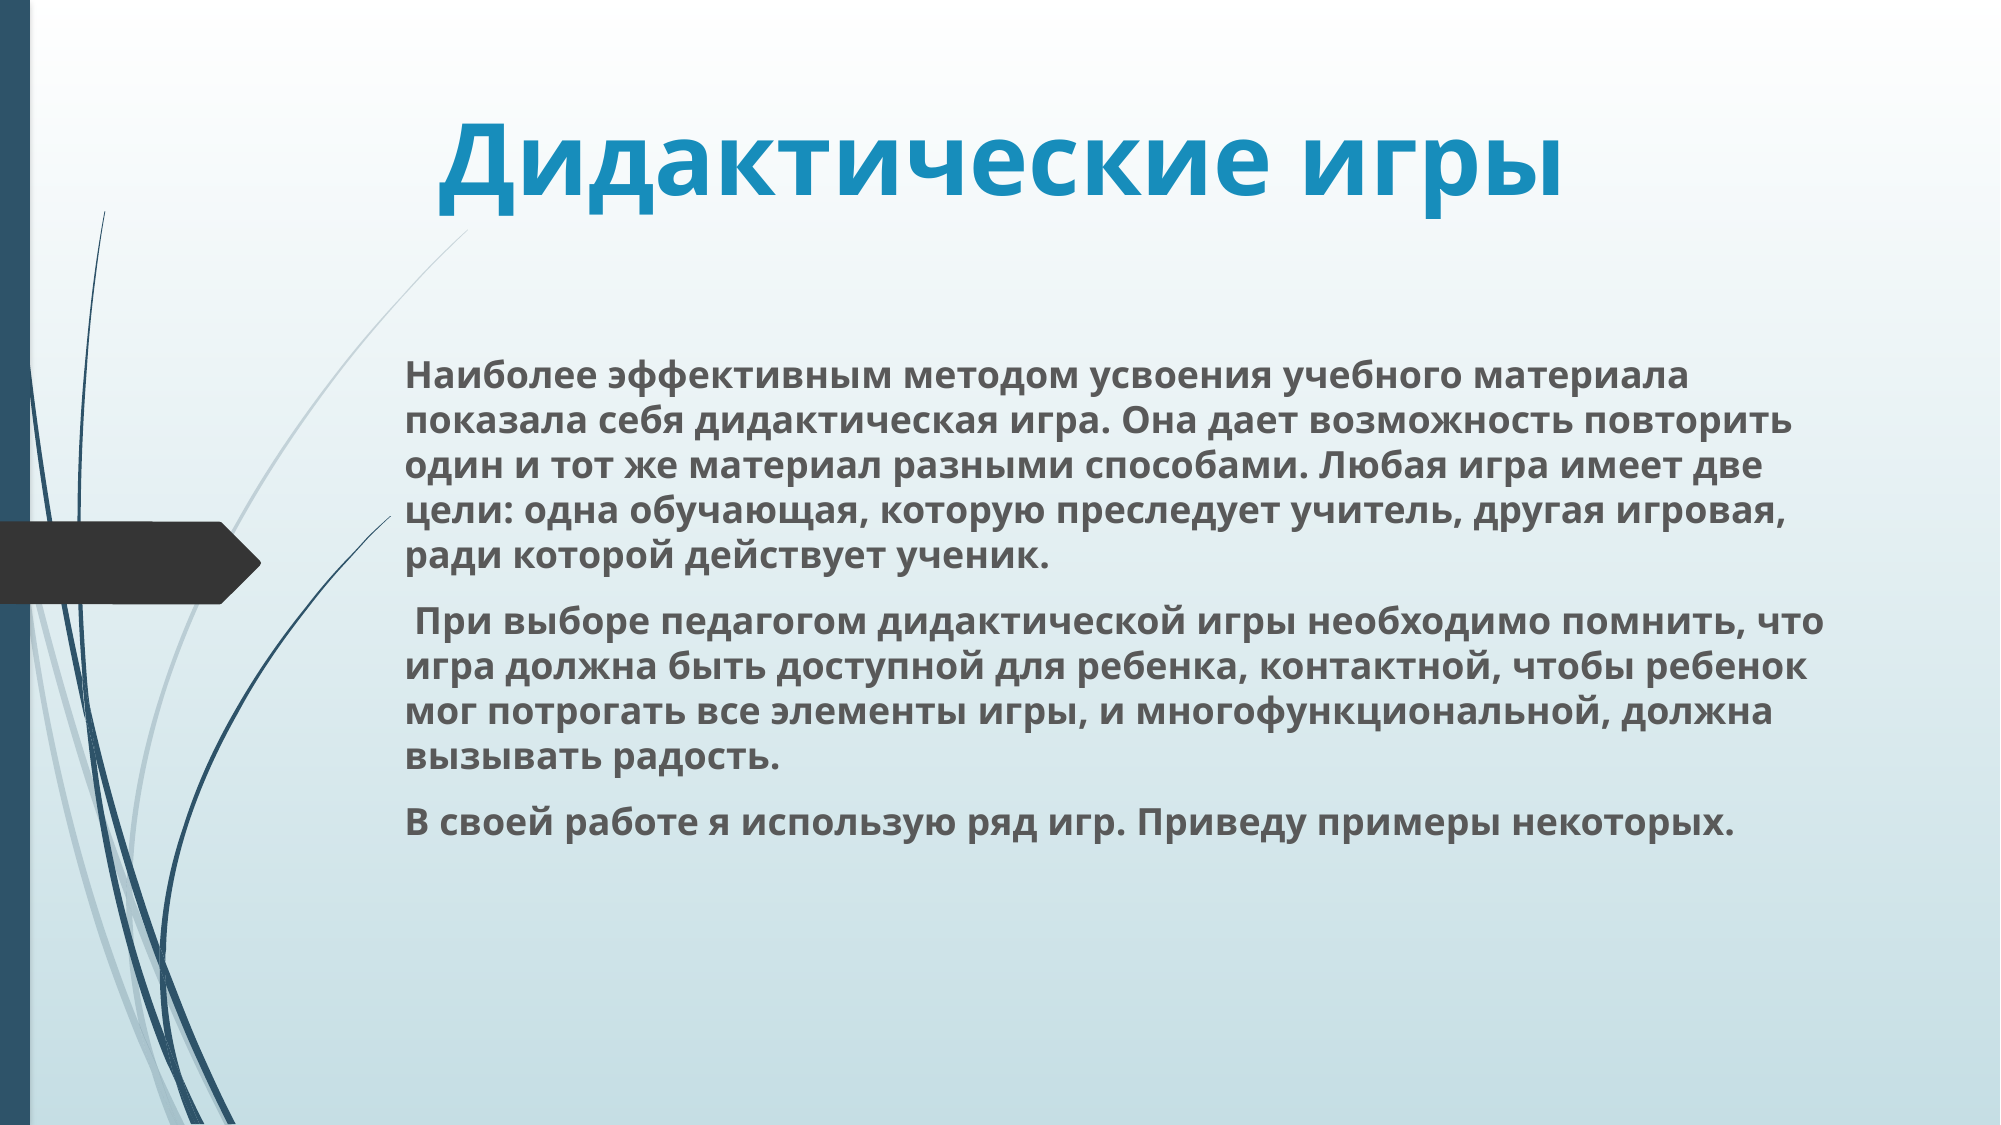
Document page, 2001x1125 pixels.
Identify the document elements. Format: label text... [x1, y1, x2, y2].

list Наиболее эффективным методом усвоения учебного материала показала себя дидактическая игра. Она дает возможность повторить один и тот же материал разными способами. Любая игра имеет две цели: одна обучающая, которую преследует учитель, другая игровая, ради которой действует ученик. При выборе педагогом дидактической игры необходимо помнить, что игра должна быть доступной для ребенка, контактной, чтобы ребенок мог потрогать все элементы игры, и многофункциональной, должна вызывать радость. В своей работе я использую ряд игр. Приведу примеры некоторых. [389, 277, 1852, 918]
title Дидактические игры [424, 80, 1888, 231]
